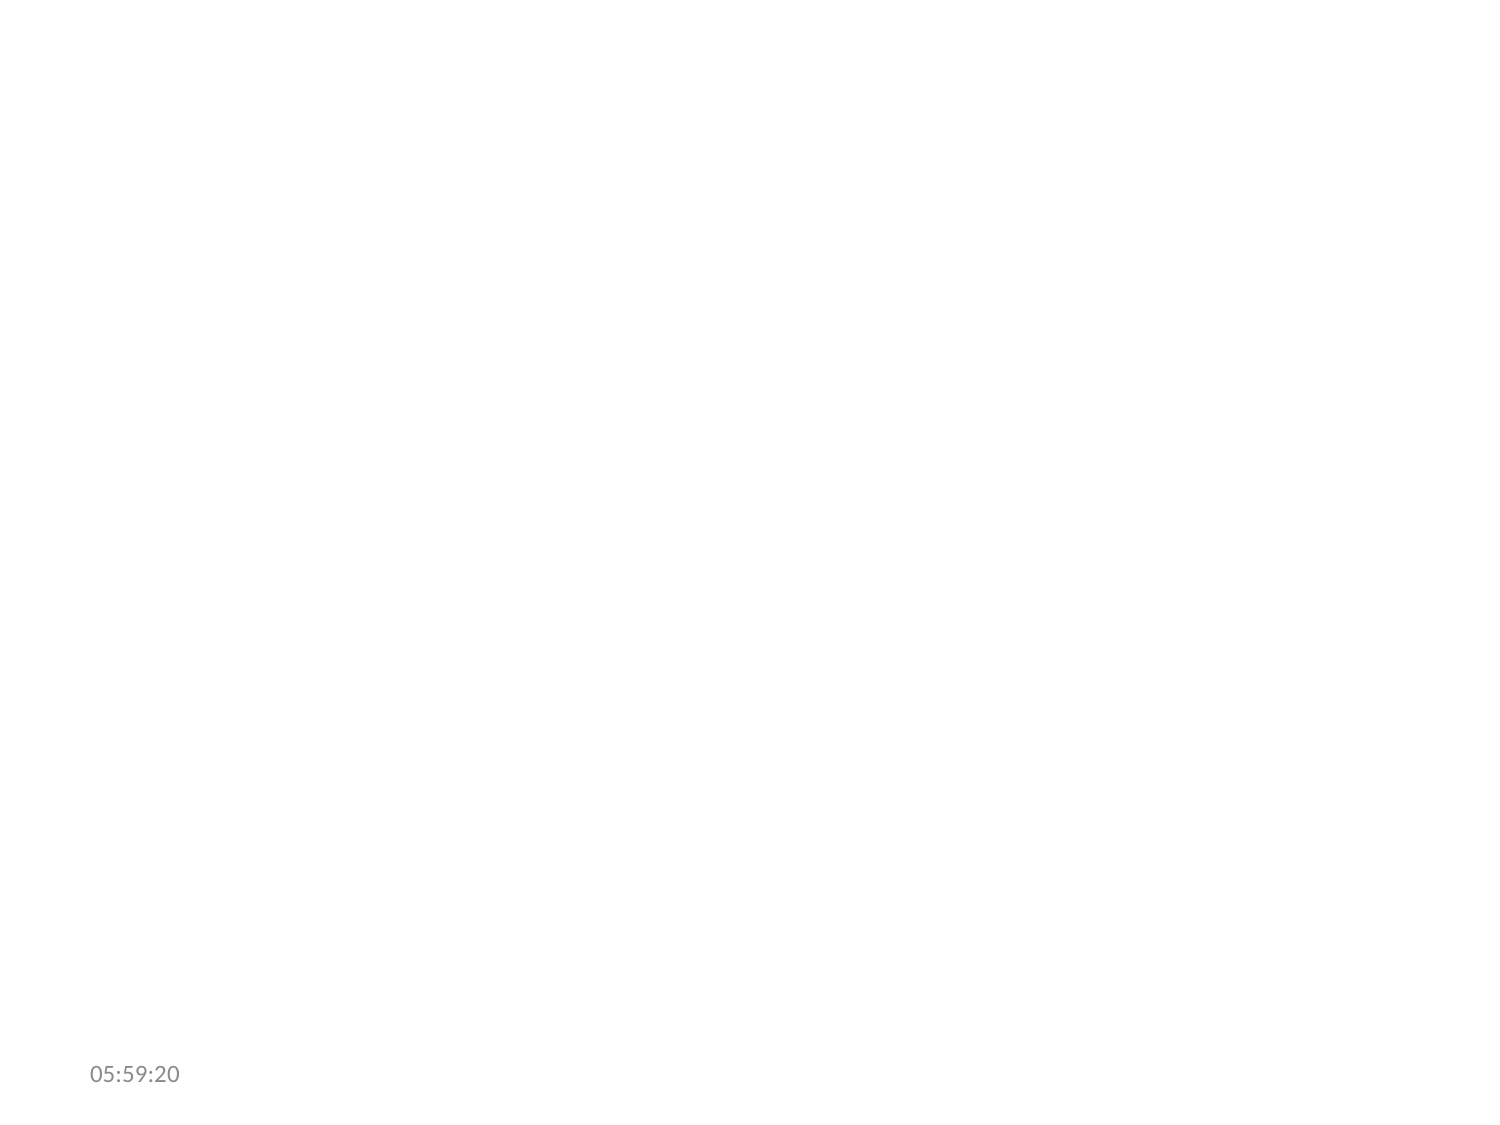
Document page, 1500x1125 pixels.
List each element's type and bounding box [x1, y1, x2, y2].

slide_number [75, 1042, 425, 1103]
